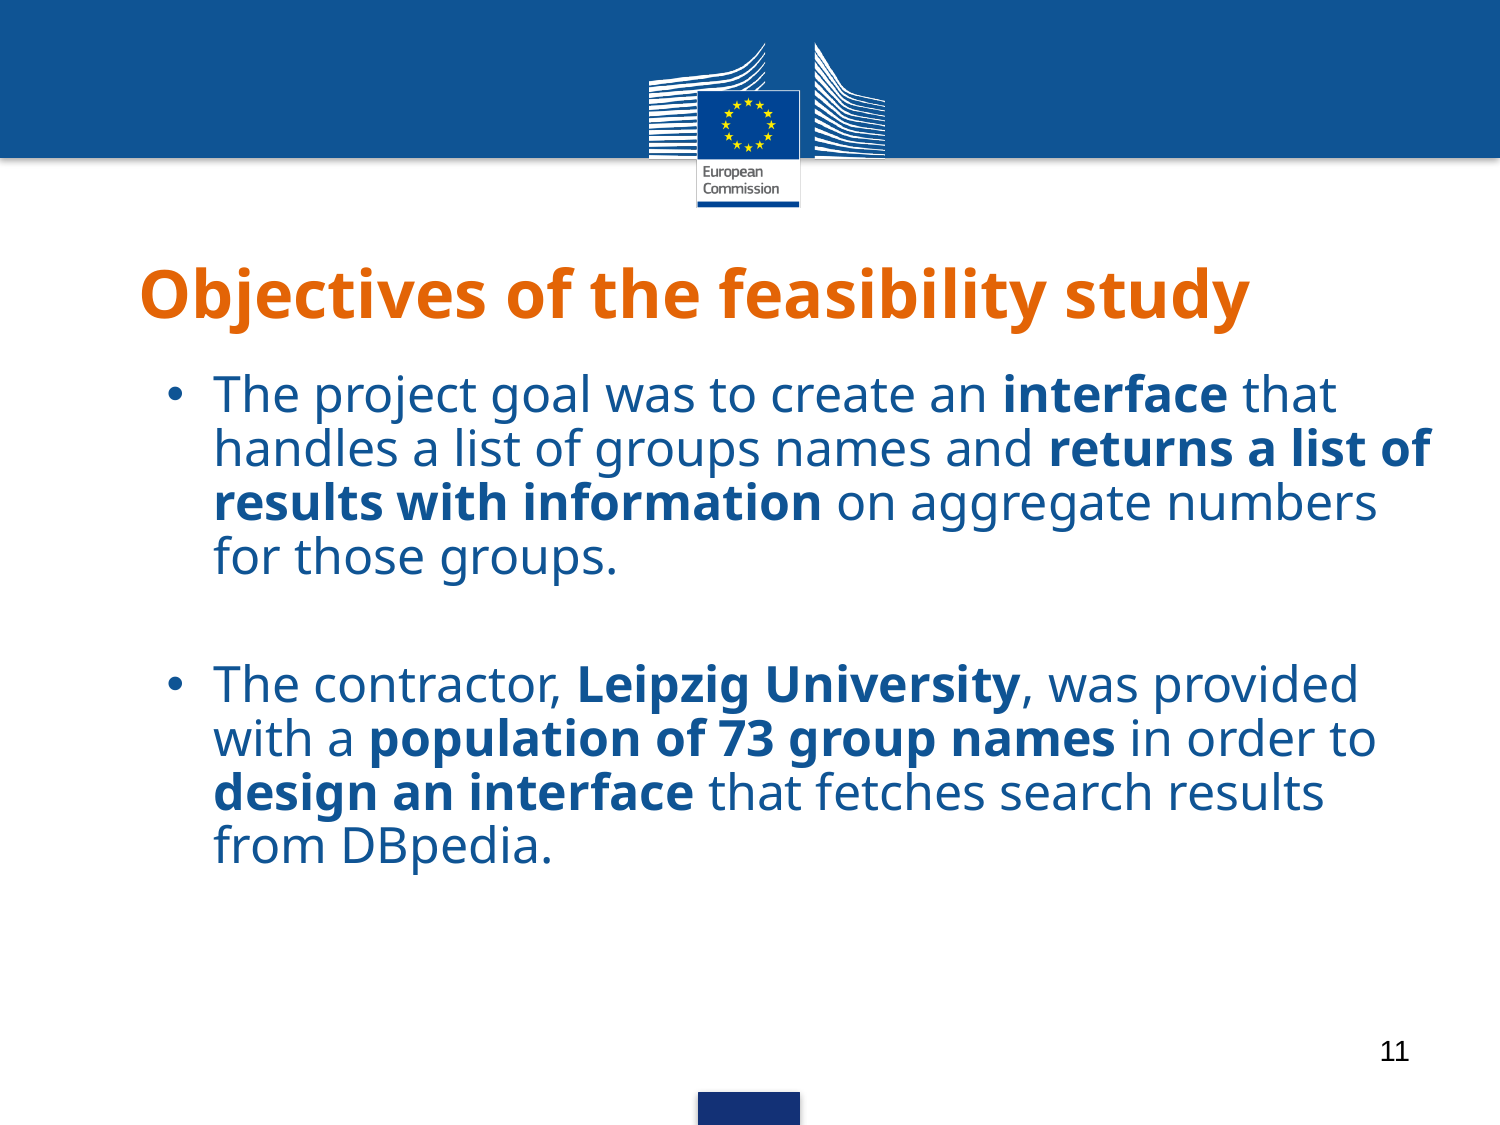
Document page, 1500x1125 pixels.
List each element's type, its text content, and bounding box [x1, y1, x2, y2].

title Objectives of the feasibility study [64, 219, 1415, 374]
slide_number 11 [1074, 1024, 1425, 1103]
list The project goal was to create an interface that handles a list of groups names and returns a list of results with information on aggregate numbers for those groups. The contractor, Leipzig University, was provided with a population of 73 group names in order to design an interface that fetches search results from DBpedia. [76, 361, 1461, 1000]
picture [649, 42, 885, 208]
